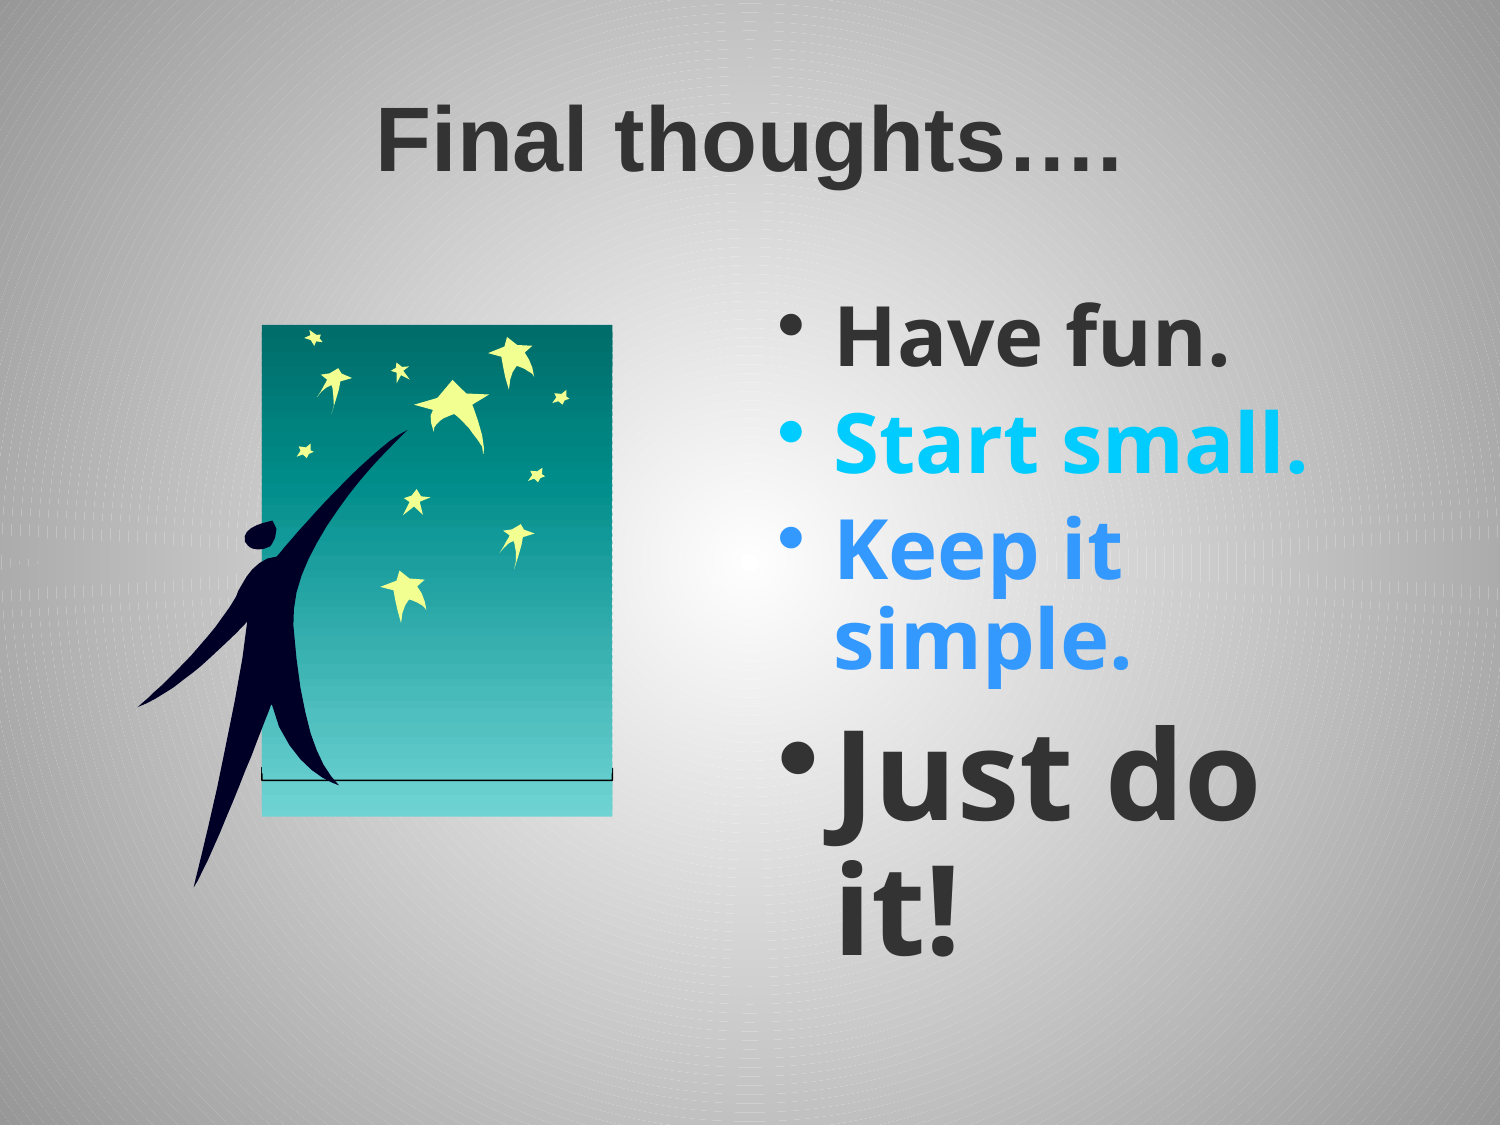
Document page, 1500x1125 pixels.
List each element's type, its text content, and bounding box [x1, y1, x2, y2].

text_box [137, 324, 613, 888]
title Final thoughts…. [112, 56, 1388, 213]
list Have fun. Start small. Keep it simple. Just do it! [762, 287, 1401, 912]
